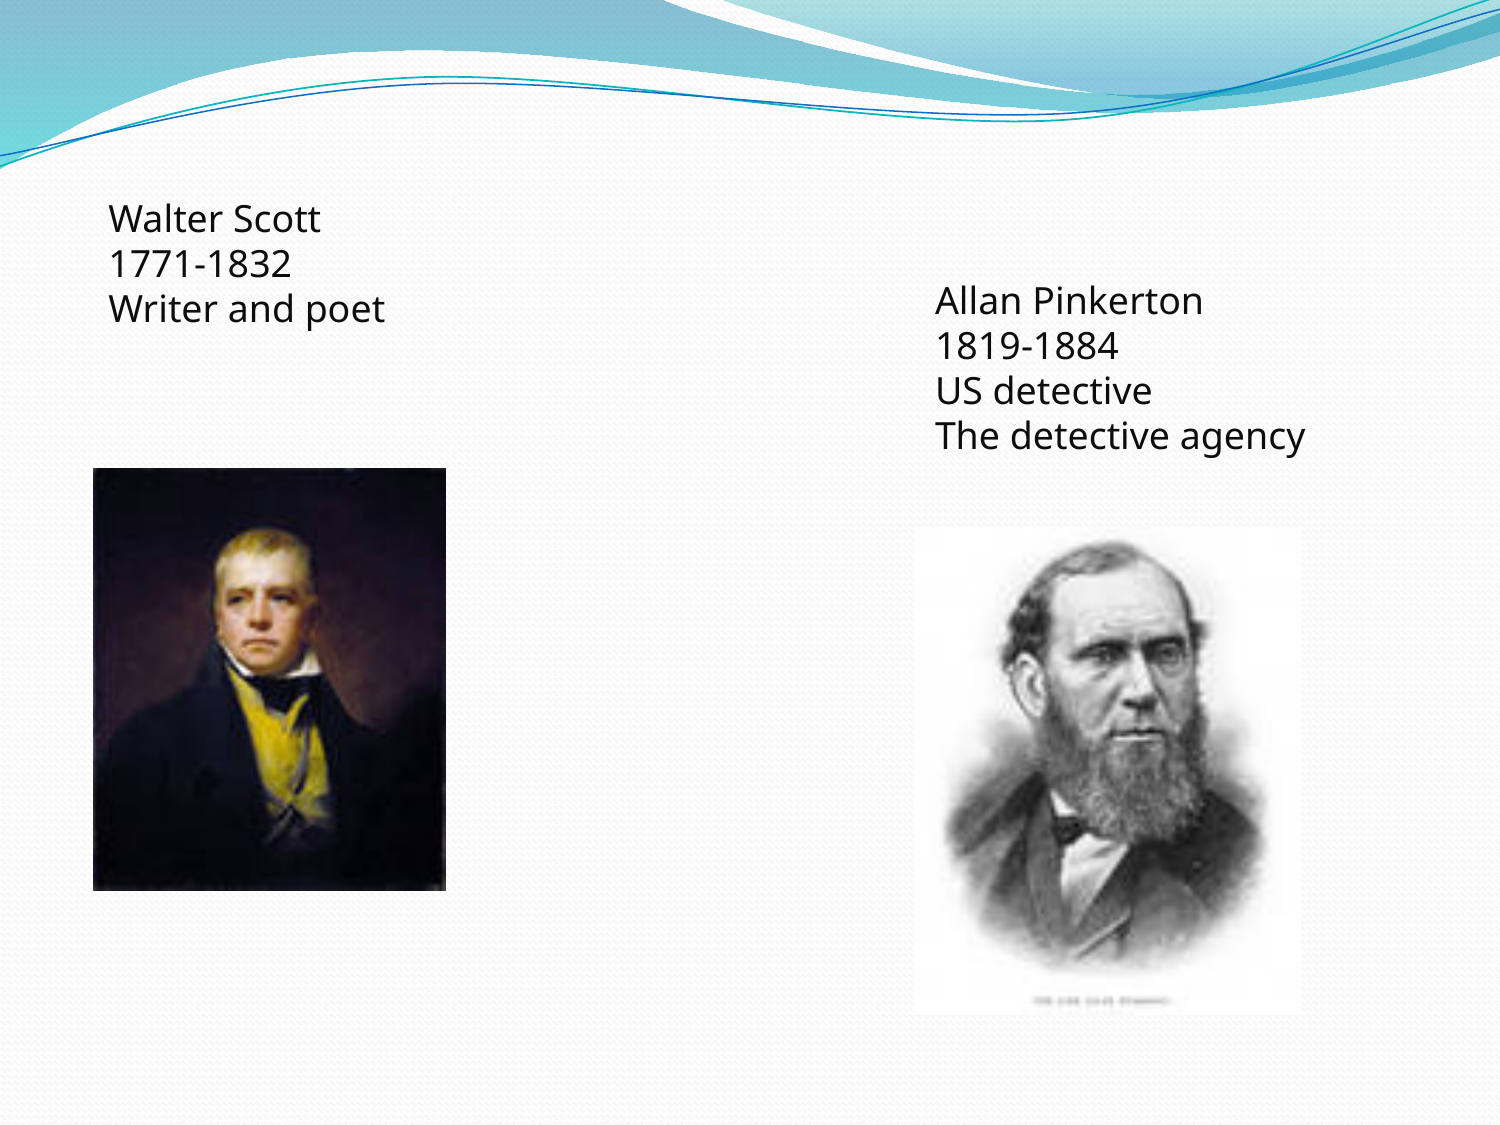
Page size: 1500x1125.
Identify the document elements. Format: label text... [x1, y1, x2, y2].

text_box Walter Scott 1771-1832 Writer and poet [93, 187, 457, 338]
picture [913, 527, 1301, 1015]
picture [93, 468, 446, 891]
text_box Allan Pinkerton 1819-1884 US detective The detective agency [920, 269, 1321, 465]
